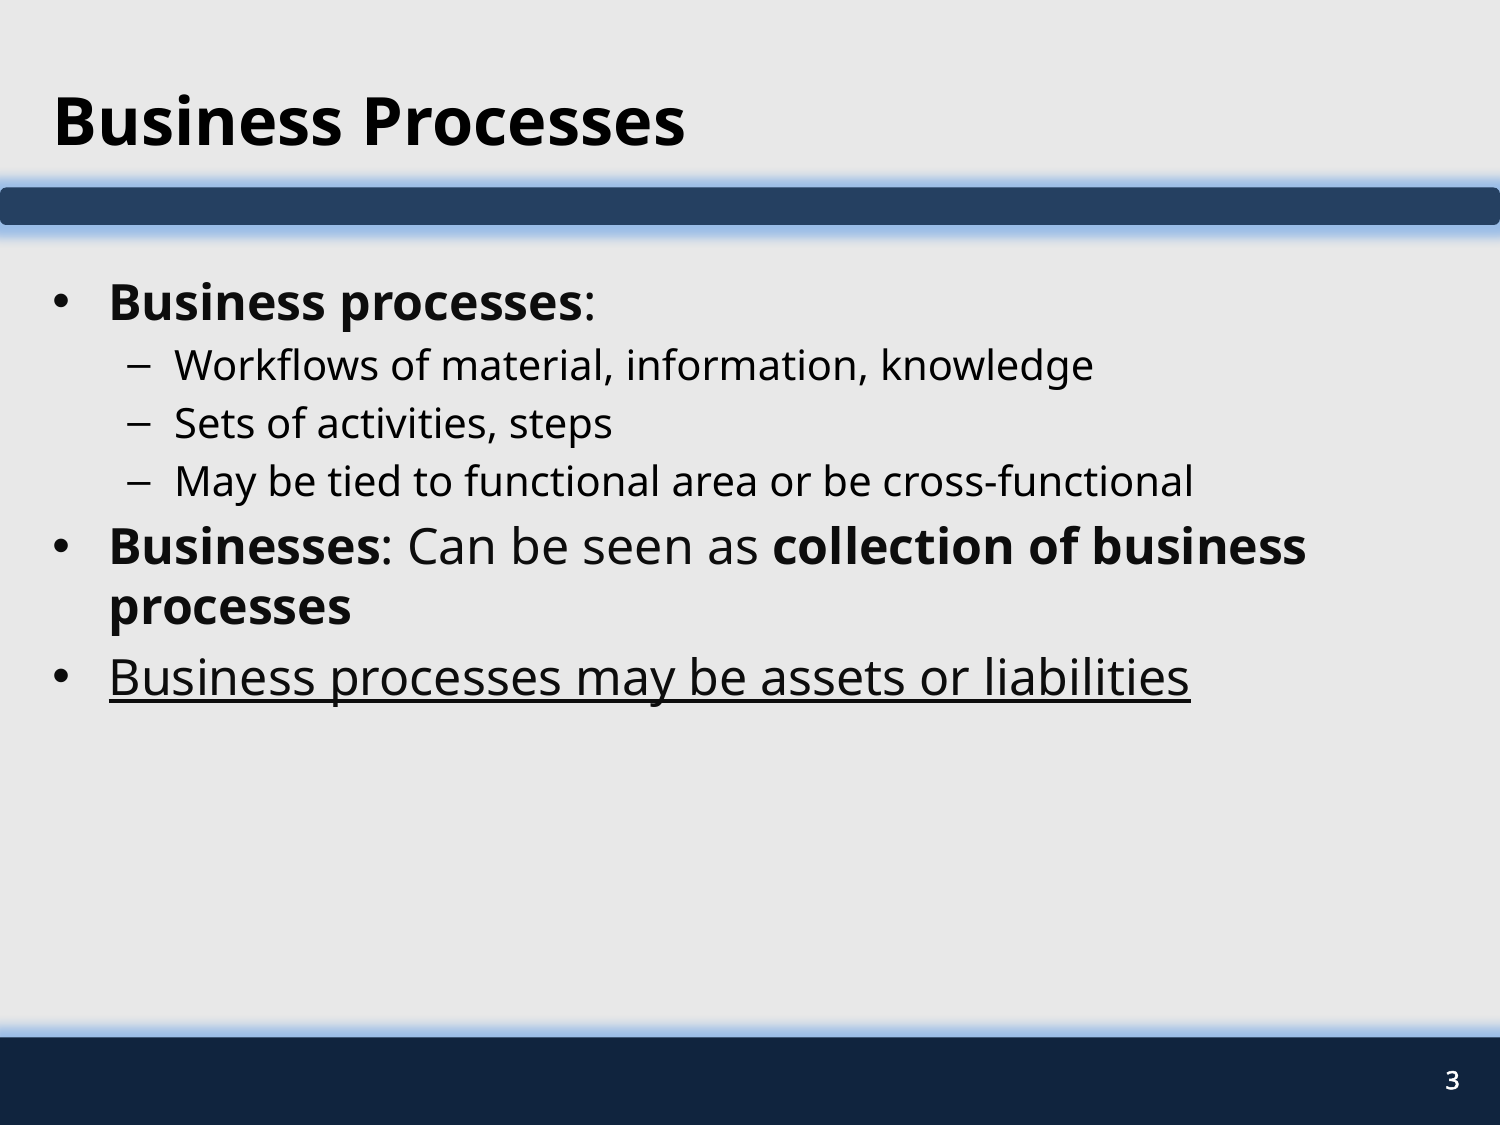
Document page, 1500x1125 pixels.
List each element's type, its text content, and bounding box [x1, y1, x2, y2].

slide_number 3 [1412, 1050, 1475, 1113]
list Business processes: Workflows of material, information, knowledge Sets of activities, steps May be tied to functional area or be cross-functional Businesses: Can be seen as collection of business processes Business processes may be assets or liabilities [37, 262, 1475, 1013]
title Business Processes [37, 62, 1338, 176]
